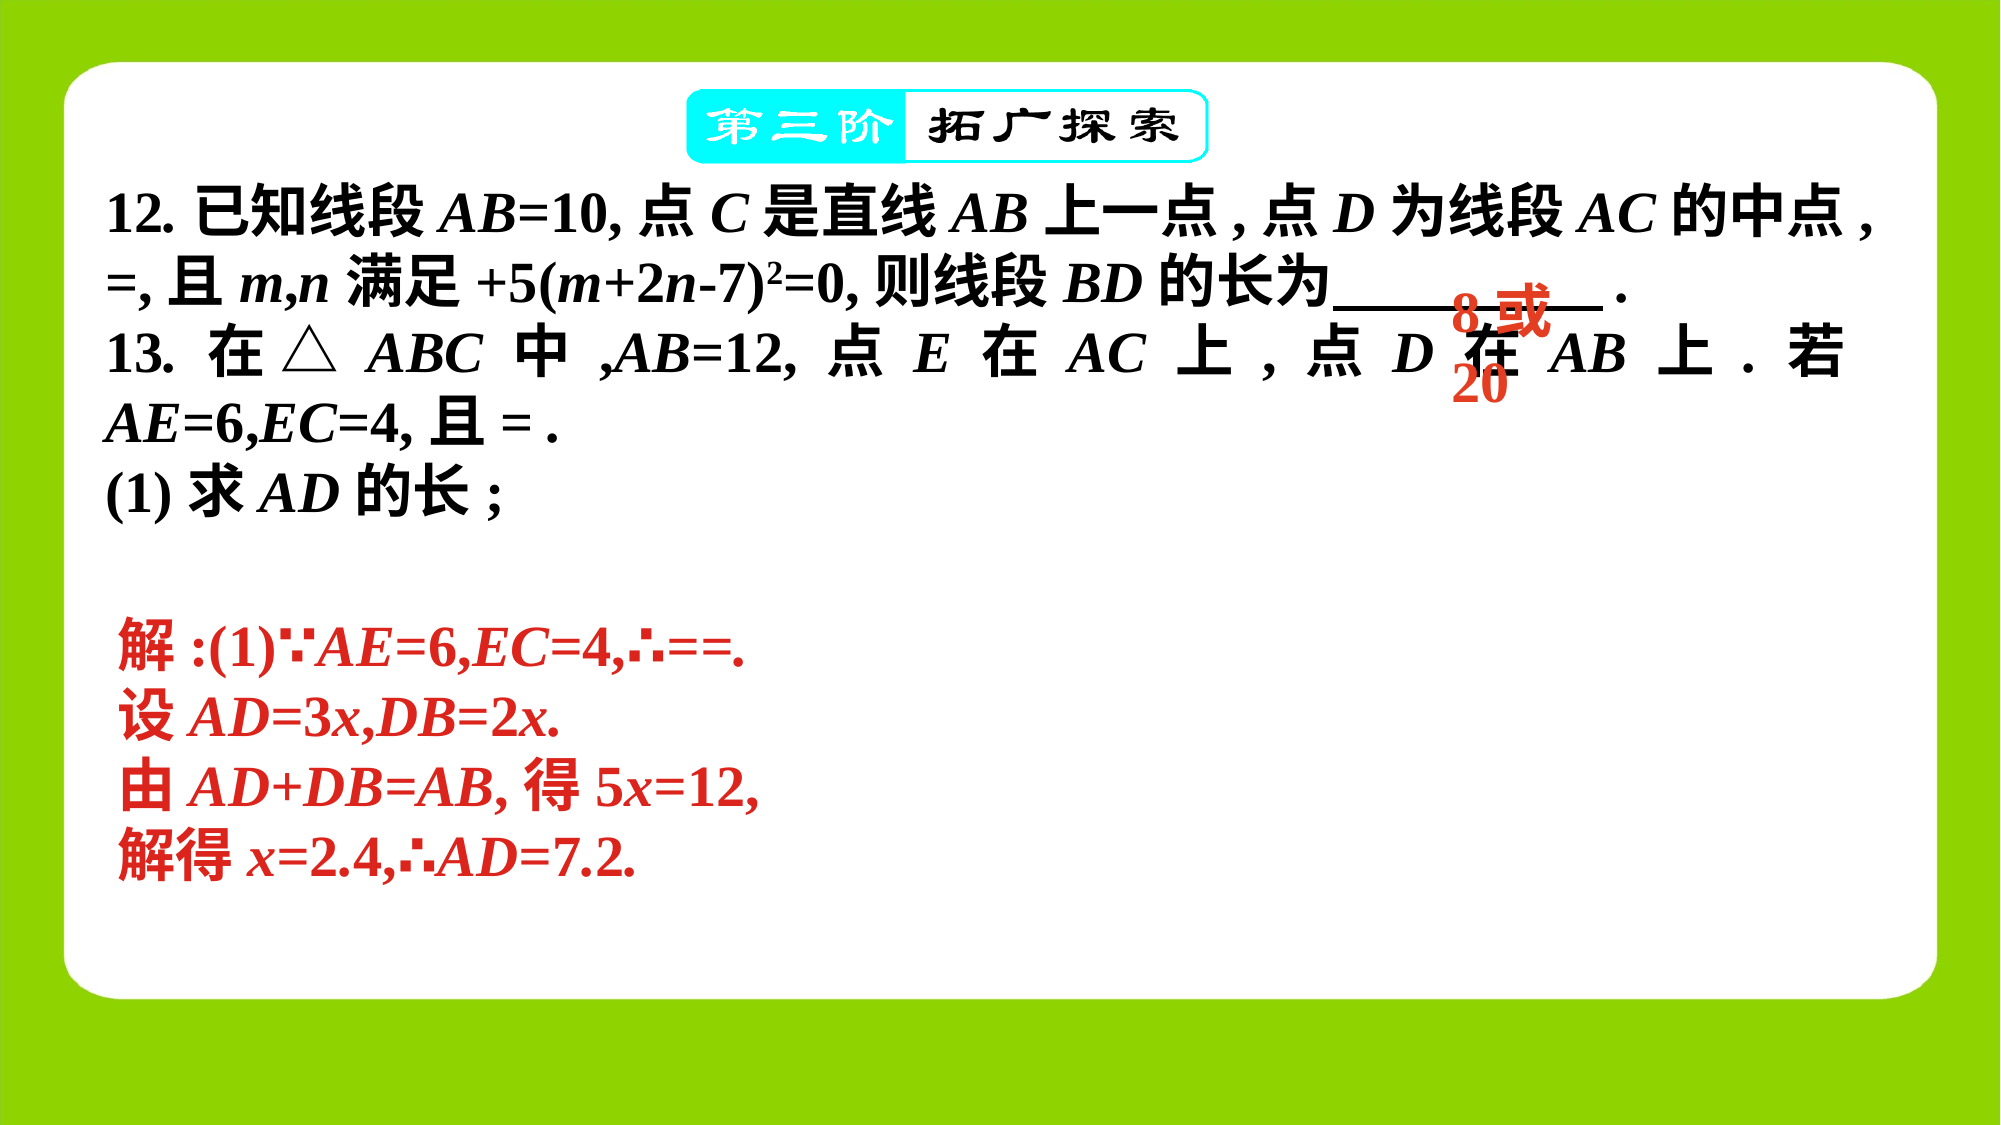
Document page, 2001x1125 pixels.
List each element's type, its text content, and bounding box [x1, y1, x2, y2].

picture [0, 0, 2001, 1125]
text_box 8或20 [1436, 267, 1631, 422]
